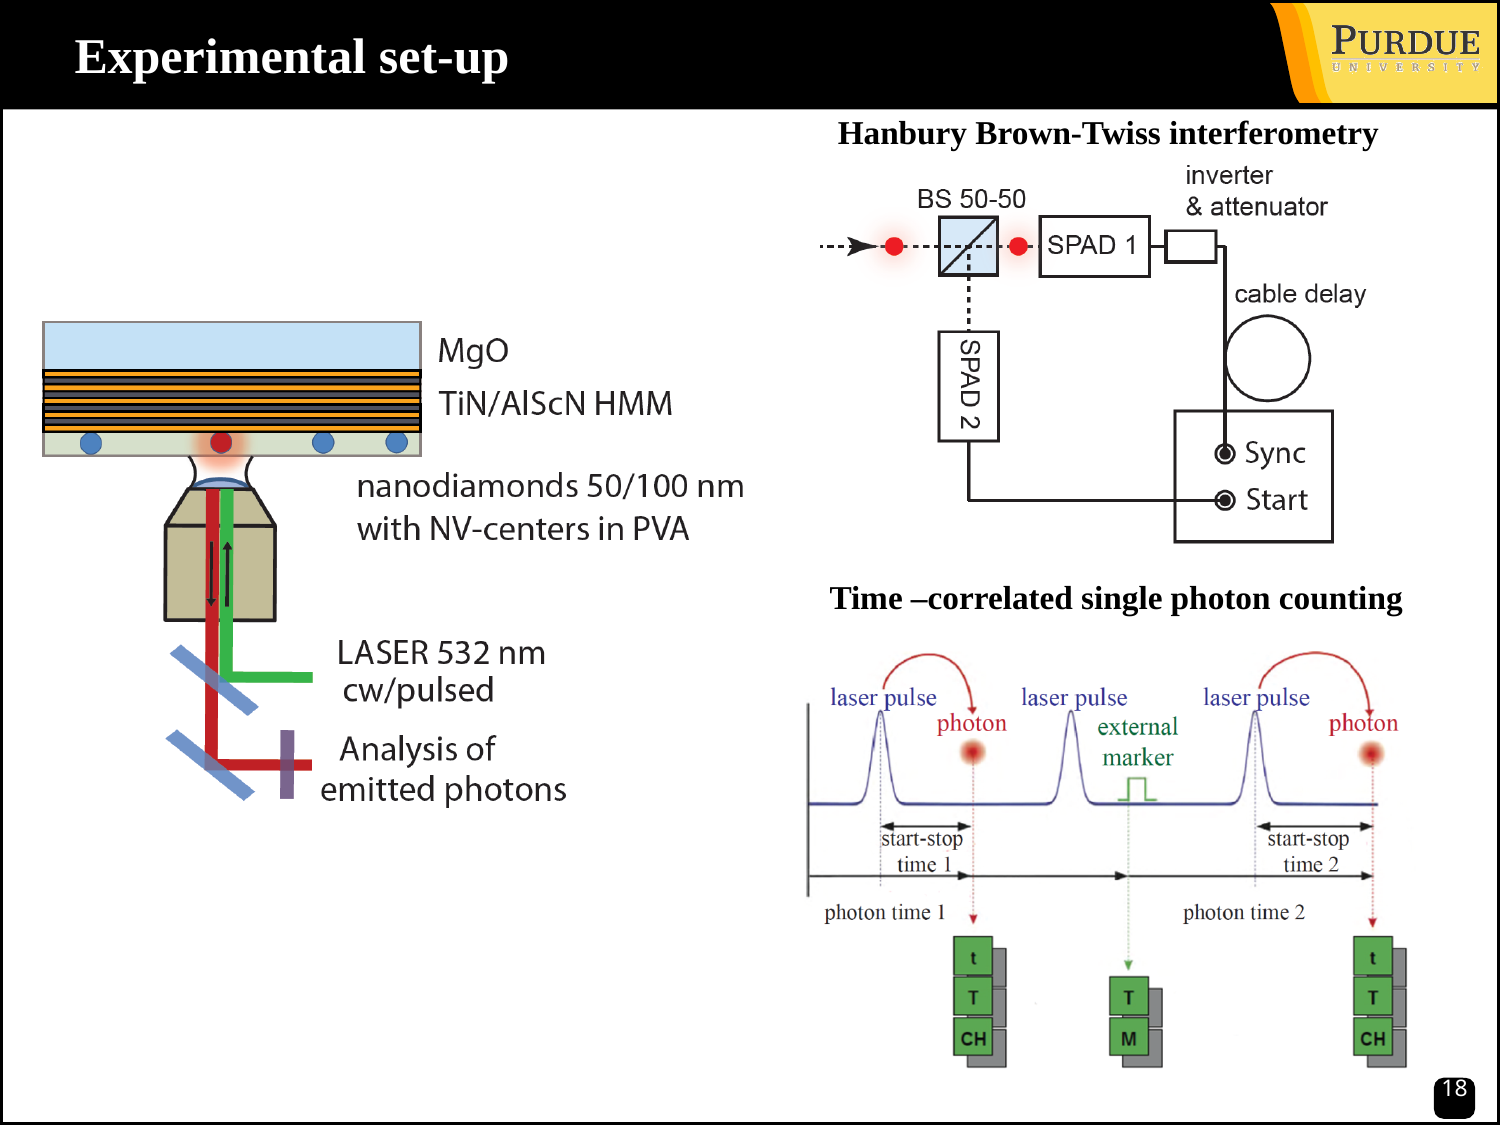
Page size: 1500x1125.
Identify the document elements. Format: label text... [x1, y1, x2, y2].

text_box Time –correlated single photon counting [814, 569, 1419, 623]
text_box Hanbury Brown-Twiss interferometry [823, 103, 1395, 159]
picture [792, 624, 1426, 1091]
picture [36, 158, 1376, 813]
picture [1323, 20, 1489, 75]
title Experimental set-up [5, 19, 1263, 88]
